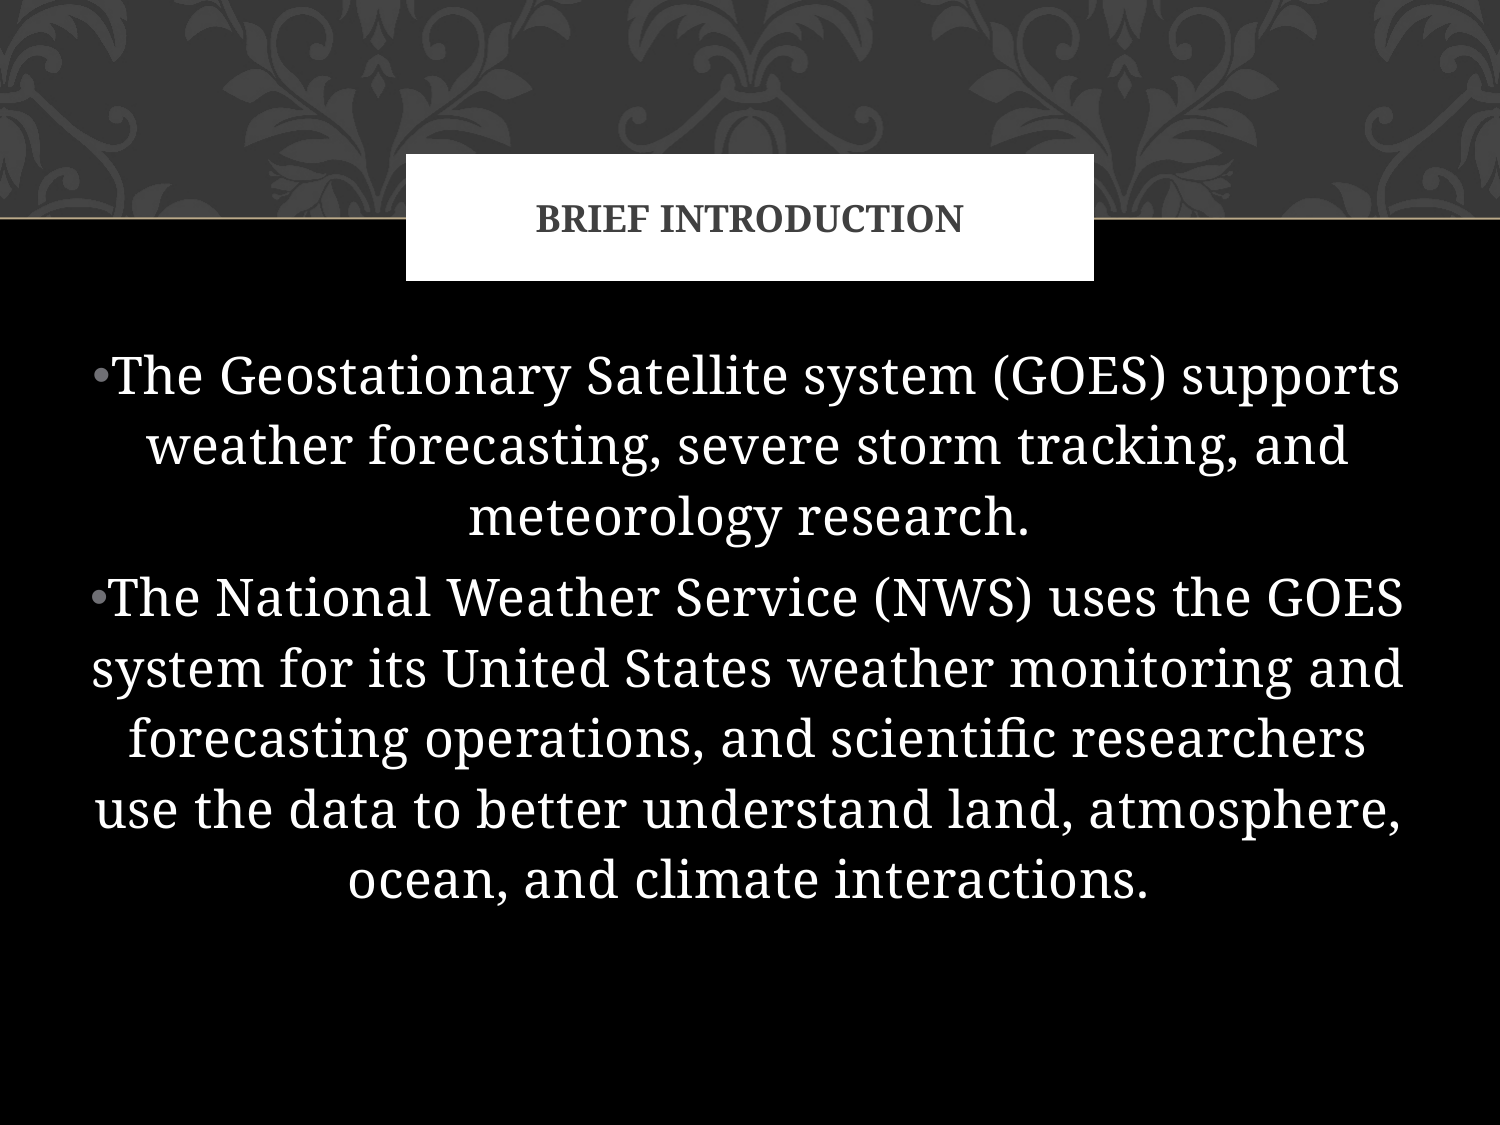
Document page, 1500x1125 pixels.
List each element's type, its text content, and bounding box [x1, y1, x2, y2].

title Brief introduction [406, 154, 1094, 281]
list The Geostationary Satellite system (GOES) supports weather forecasting, severe storm tracking, and meteorology research. The National Weather Service (NWS) uses the GOES system for its United States weather monitoring and forecasting operations, and scientific researchers use the data to better understand land, atmosphere, ocean, and climate interactions. [75, 331, 1425, 1000]
